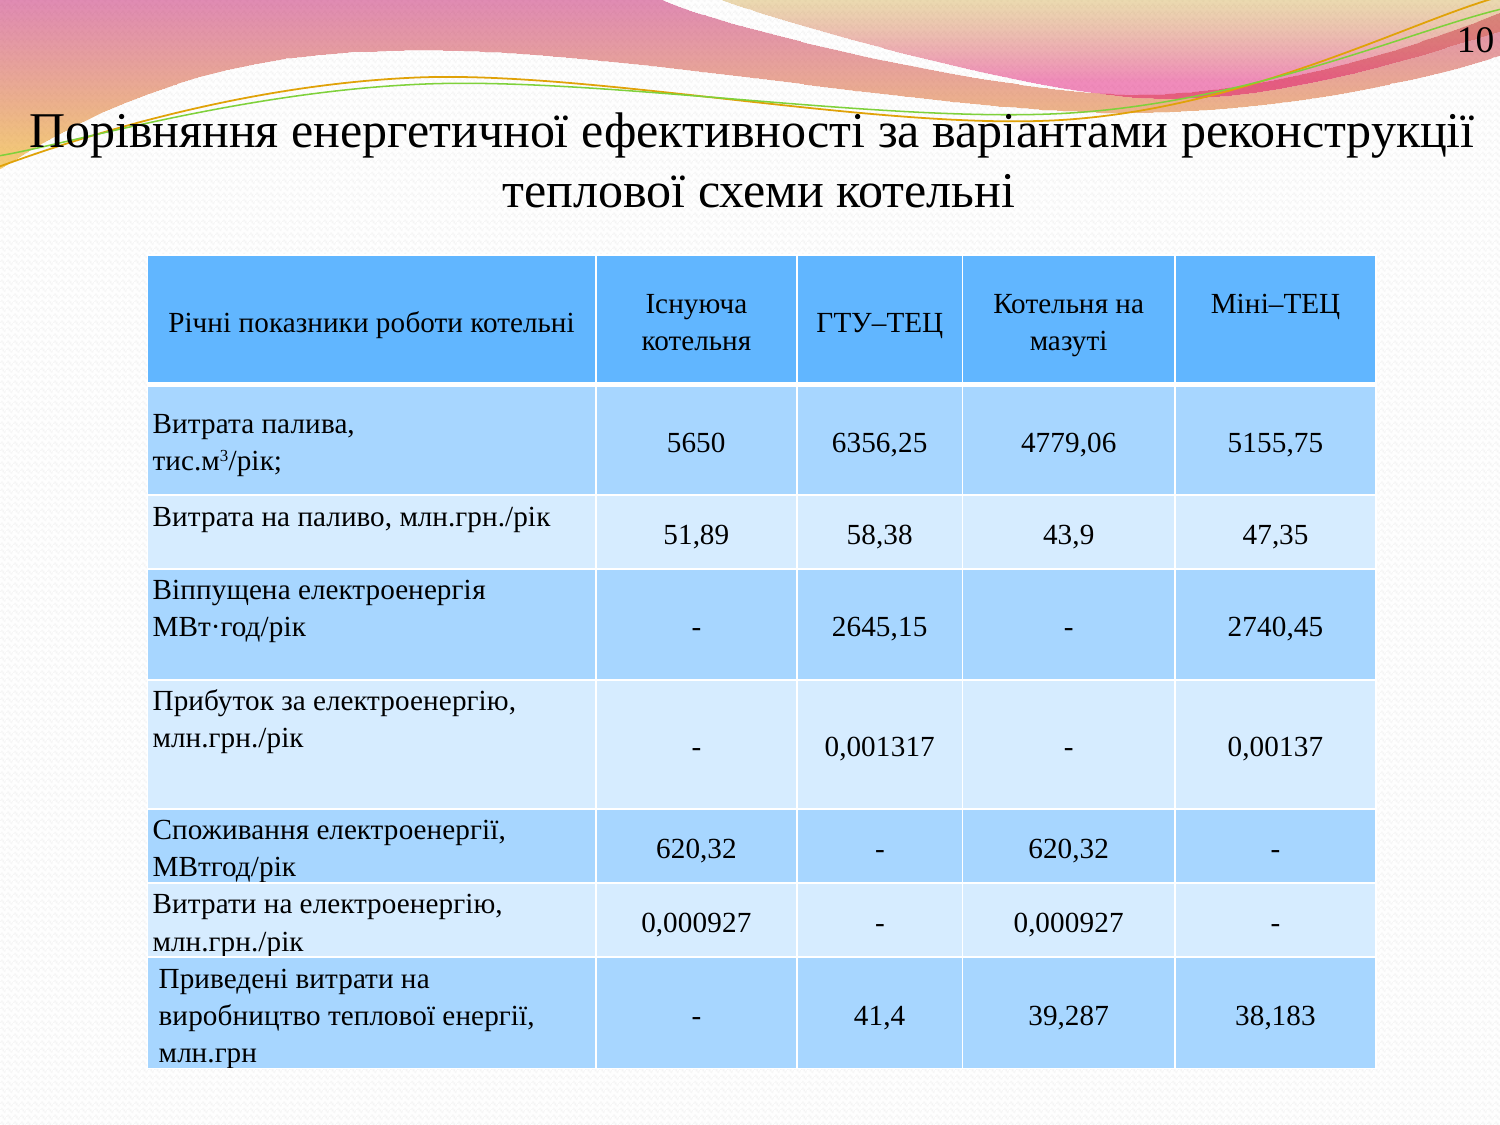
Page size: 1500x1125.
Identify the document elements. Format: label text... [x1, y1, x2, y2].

table_cell - [1176, 884, 1375, 956]
table_header Існуюча котельня [597, 256, 796, 382]
table_cell 0,00137 [1176, 681, 1375, 808]
table_cell - [597, 681, 796, 808]
table_cell - [798, 810, 962, 882]
table_cell Прибуток за електроенергію, млн.грн./рік [148, 681, 595, 808]
table_cell 0,001317 [798, 681, 962, 808]
table_cell 47,35 [1176, 496, 1375, 568]
table_cell Витрата на паливо, млн.грн./рік [148, 496, 595, 568]
table_header ГТУ–ТЕЦ [798, 256, 962, 382]
table_cell 620,32 [597, 810, 796, 882]
table_cell - [597, 958, 796, 1068]
table_cell - [798, 884, 962, 956]
table_cell 43,9 [963, 496, 1174, 568]
table_cell Віппущена електроенергія МВт·год/рік [148, 570, 595, 679]
table_cell 51,89 [597, 496, 796, 568]
table_cell - [963, 681, 1174, 808]
table_cell 41,4 [798, 958, 962, 1068]
table_header Міні–ТЕЦ [1176, 256, 1375, 382]
table_cell 38,183 [1176, 958, 1375, 1068]
slide_number 10 [1369, 0, 1495, 60]
table_cell 39,287 [963, 958, 1174, 1068]
table_cell 58,38 [798, 496, 962, 568]
table_cell 620,32 [963, 810, 1174, 882]
table_cell - [597, 570, 796, 679]
table_cell 2740,45 [1176, 570, 1375, 679]
table_cell 0,000927 [597, 884, 796, 956]
table_cell 2645,15 [798, 570, 962, 679]
table_cell Споживання електроенергії, МВтгод/рік [148, 810, 595, 882]
table_cell - [1176, 810, 1375, 882]
table_cell 4779,06 [963, 387, 1174, 494]
table_header Котельня на мазуті [963, 256, 1174, 382]
table_cell Витрати на електроенергію, млн.грн./рік [148, 884, 595, 956]
table_cell 6356,25 [798, 387, 962, 494]
table_cell 0,000927 [963, 884, 1174, 956]
table_cell 5650 [597, 387, 796, 494]
table_cell 5155,75 [1176, 387, 1375, 494]
table_header Річні показники роботи котельні [148, 256, 595, 382]
table_cell Витрата палива, тис.м3/рік; [148, 387, 595, 494]
table_cell - [963, 570, 1174, 679]
table_cell Приведені витрати на виробництво теплової енергії, млн.грн [148, 958, 595, 1068]
text_box Порівняння енергетичної ефективності за варіантами реконструкції теплової схеми котельні [14, 89, 1491, 225]
